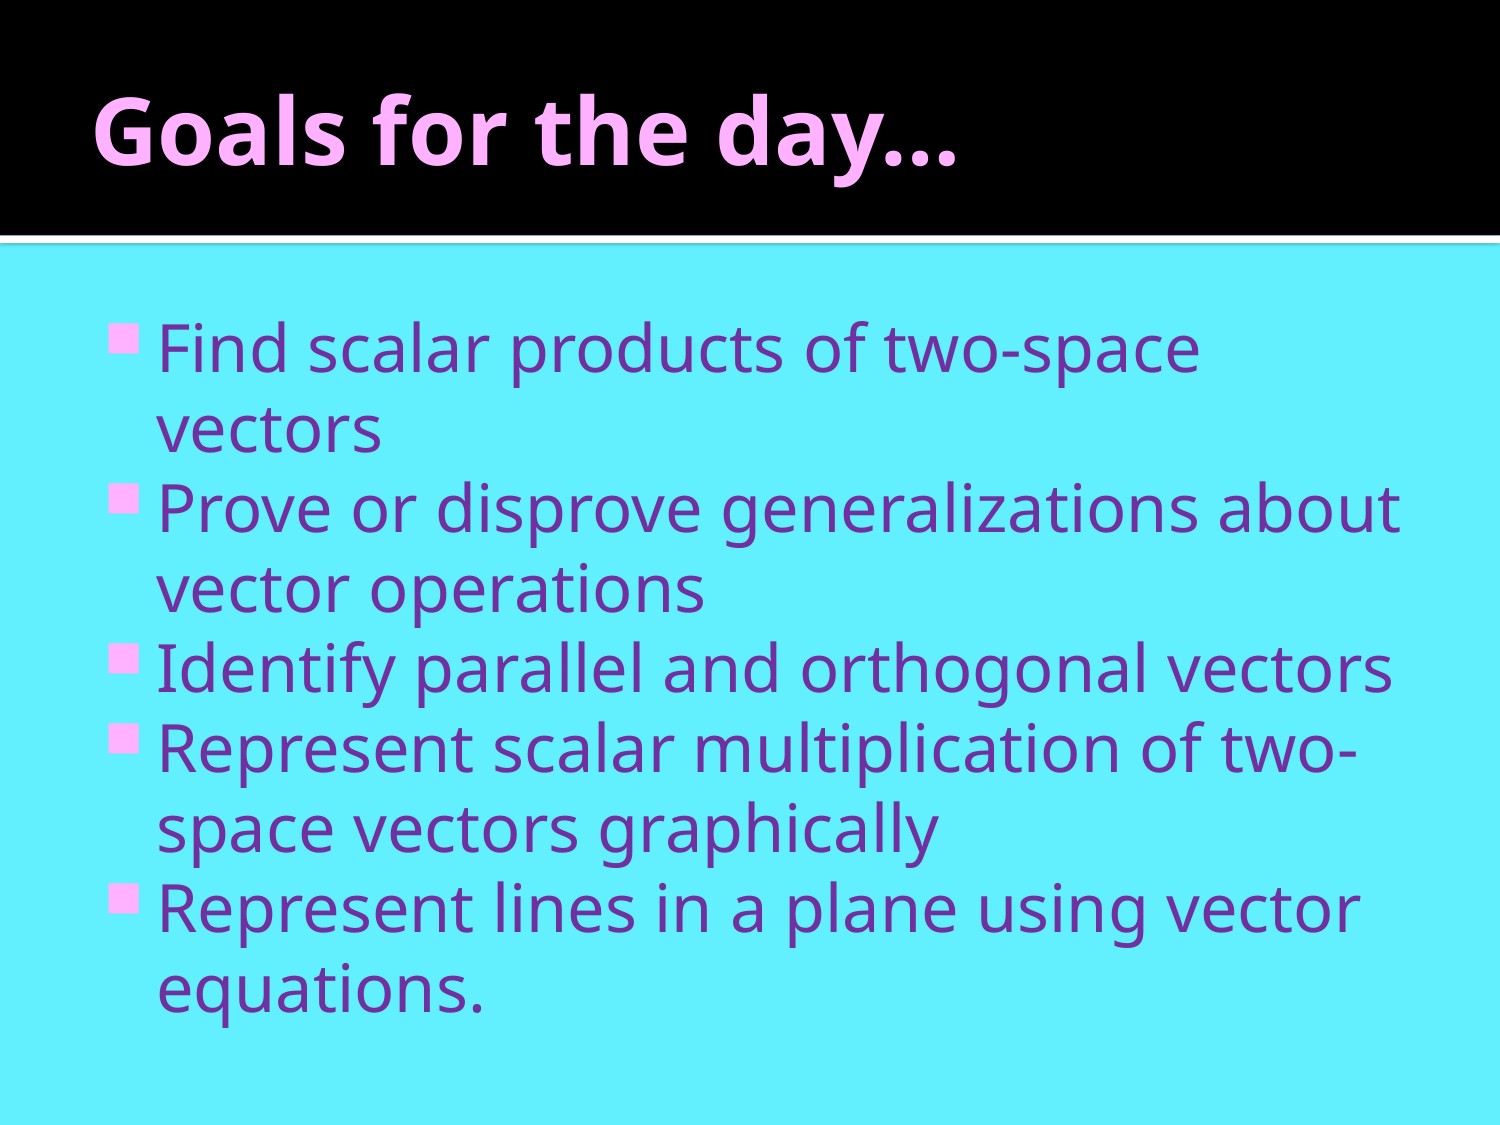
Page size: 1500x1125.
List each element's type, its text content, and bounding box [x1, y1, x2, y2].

list Find scalar products of two-space vectors Prove or disprove generalizations about vector operations Identify parallel and orthogonal vectors Represent scalar multiplication of two-space vectors graphically Represent lines in a plane using vector equations. [75, 291, 1425, 1050]
title Goals for the day… [75, 25, 1425, 231]
